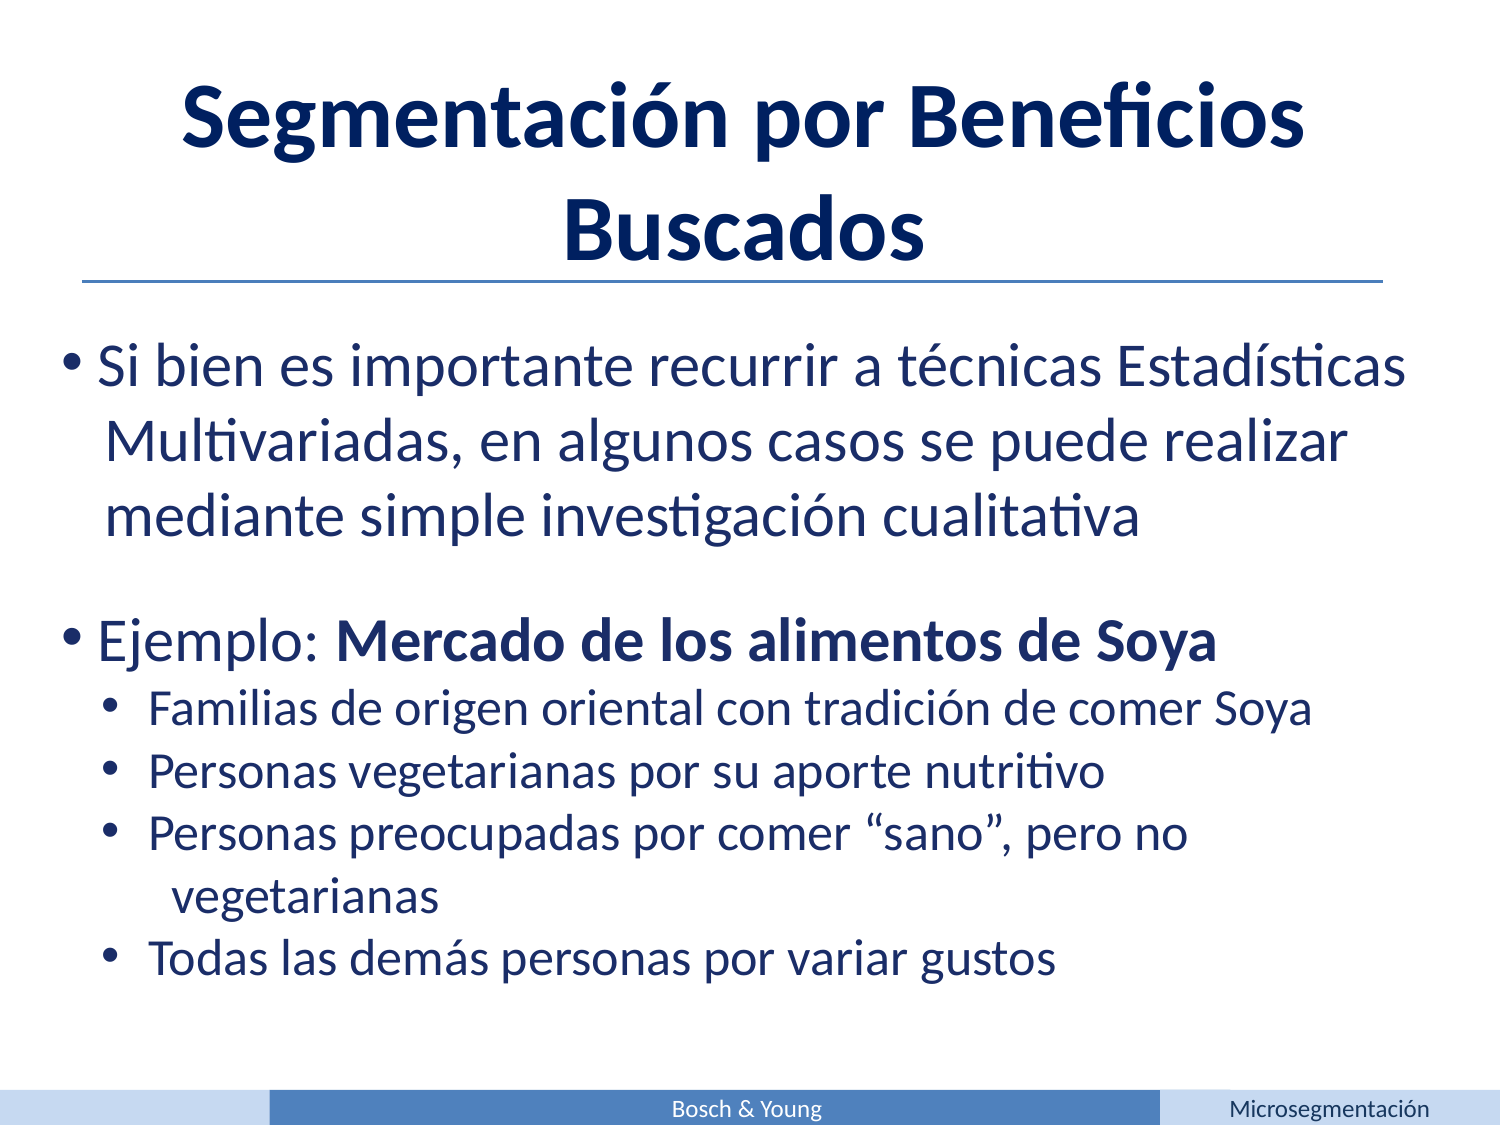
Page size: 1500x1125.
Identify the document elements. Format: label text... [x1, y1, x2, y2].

text_box Bosch & Young [272, 1088, 1158, 1125]
text_box Si bien es importante recurrir a técnicas Estadísticas Multivariadas, en algunos casos se puede realizar mediante simple investigación cualitativa Ejemplo: Mercado de los alimentos de Soya Familias de origen oriental con tradición de comer Soya Personas vegetarianas por su aporte nutritivo Personas preocupadas por comer “sano”, pero no vegetarianas Todas las demás personas por variar gustos [46, 316, 1500, 994]
text_box [0, 1088, 272, 1125]
text_box Microsegmentación [1158, 1088, 1500, 1125]
text_box Segmentación por Beneficios Buscados [58, 46, 1430, 287]
